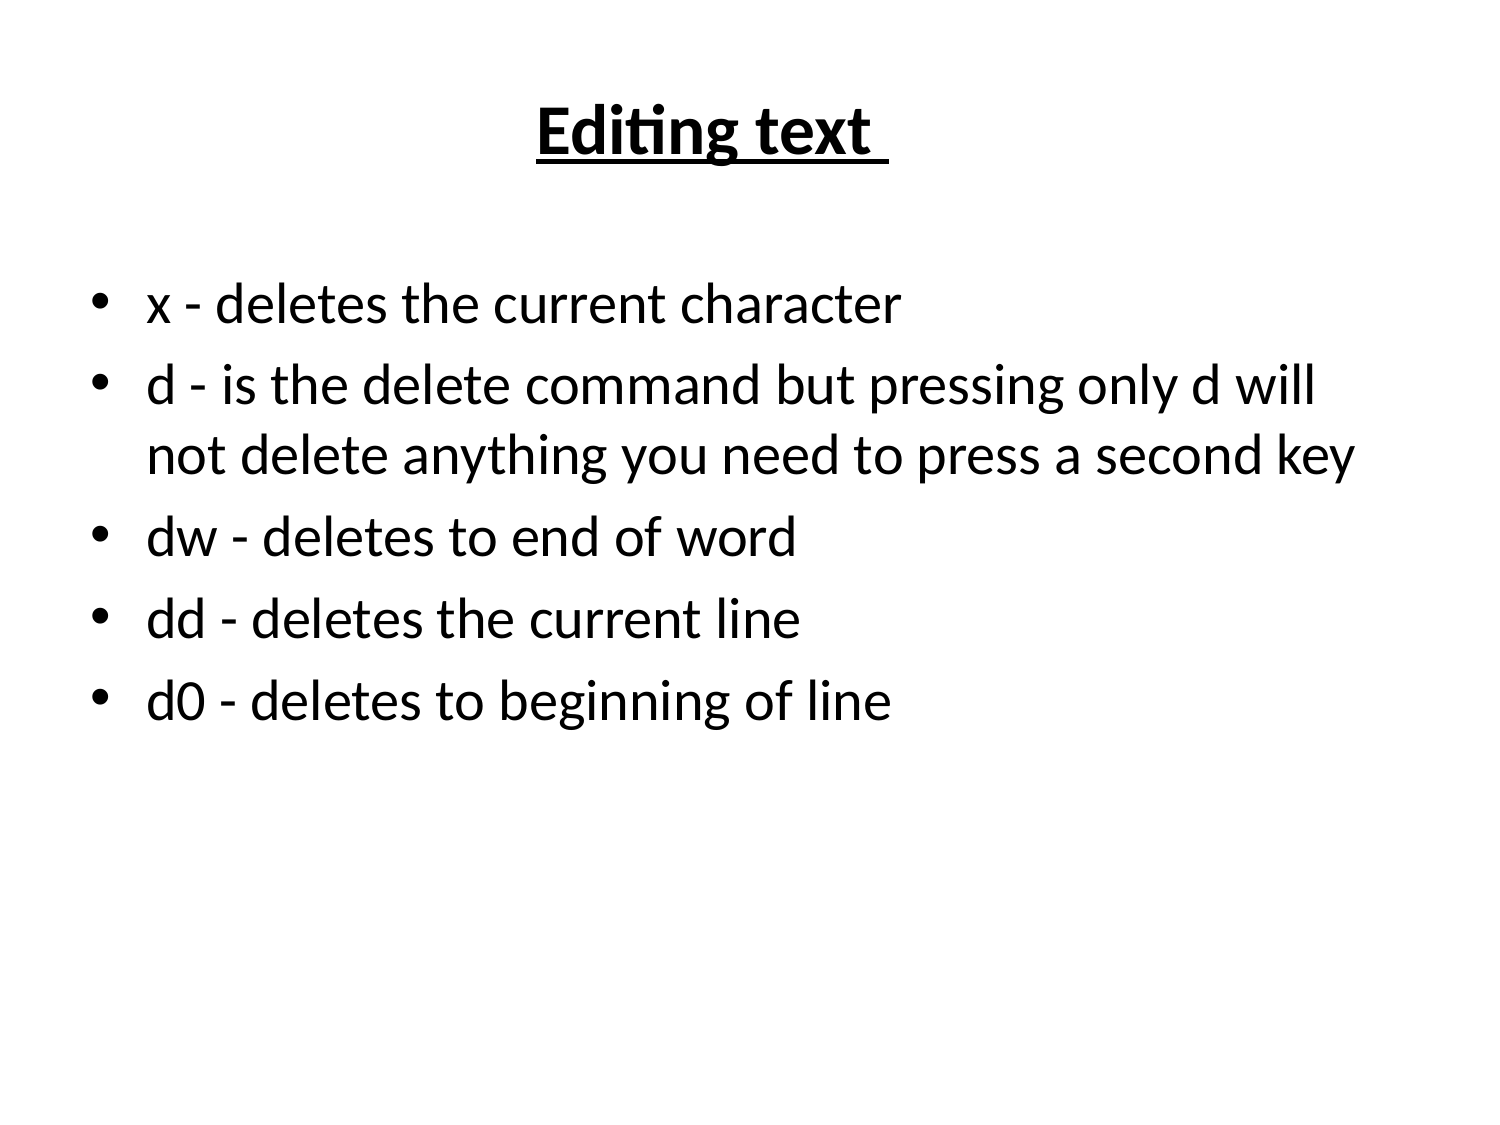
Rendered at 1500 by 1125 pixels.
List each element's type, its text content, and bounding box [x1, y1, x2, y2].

list x - deletes the current character d - is the delete command but pressing only d will not delete anything you need to press a second key dw - deletes to end of word dd - deletes the current line d0 - deletes to beginning of line [75, 257, 1425, 1000]
title Editing text [37, 75, 1388, 263]
